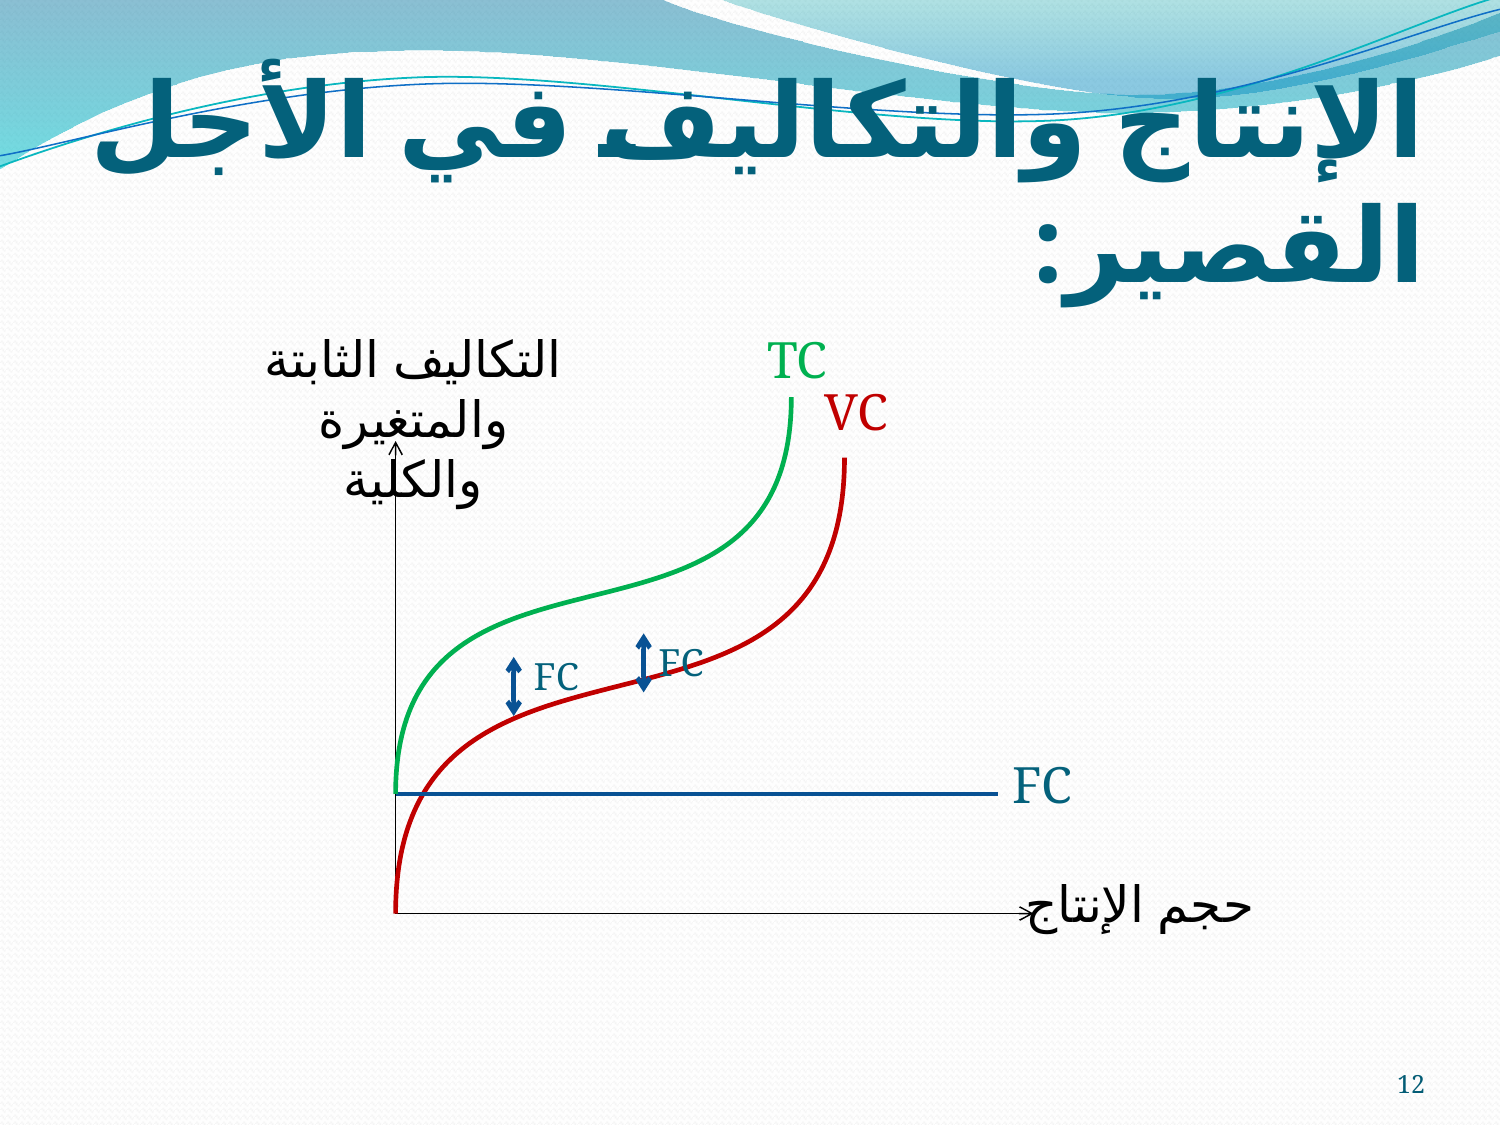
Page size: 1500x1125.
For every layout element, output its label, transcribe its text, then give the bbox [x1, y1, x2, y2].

text_box حجم الإنتاج [998, 864, 1282, 940]
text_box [798, 460, 849, 793]
table_cell 7 [510, 665, 517, 719]
table_cell 7 [640, 641, 647, 696]
table_cell 270 [384, 398, 394, 515]
text_box VC [809, 373, 904, 449]
table_cell 6 [998, 916, 1030, 923]
text_box FC [997, 746, 1088, 822]
text_box التكاليف الثابتة والمتغيرة والكلية [242, 319, 585, 515]
table_cell 405 [391, 795, 849, 807]
title الإنتاج والتكاليف في الأجل القصير: [75, 115, 1425, 303]
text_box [391, 804, 849, 911]
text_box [394, 397, 792, 794]
text_box TC [752, 321, 843, 397]
slide_number 12 [1299, 1042, 1425, 1103]
